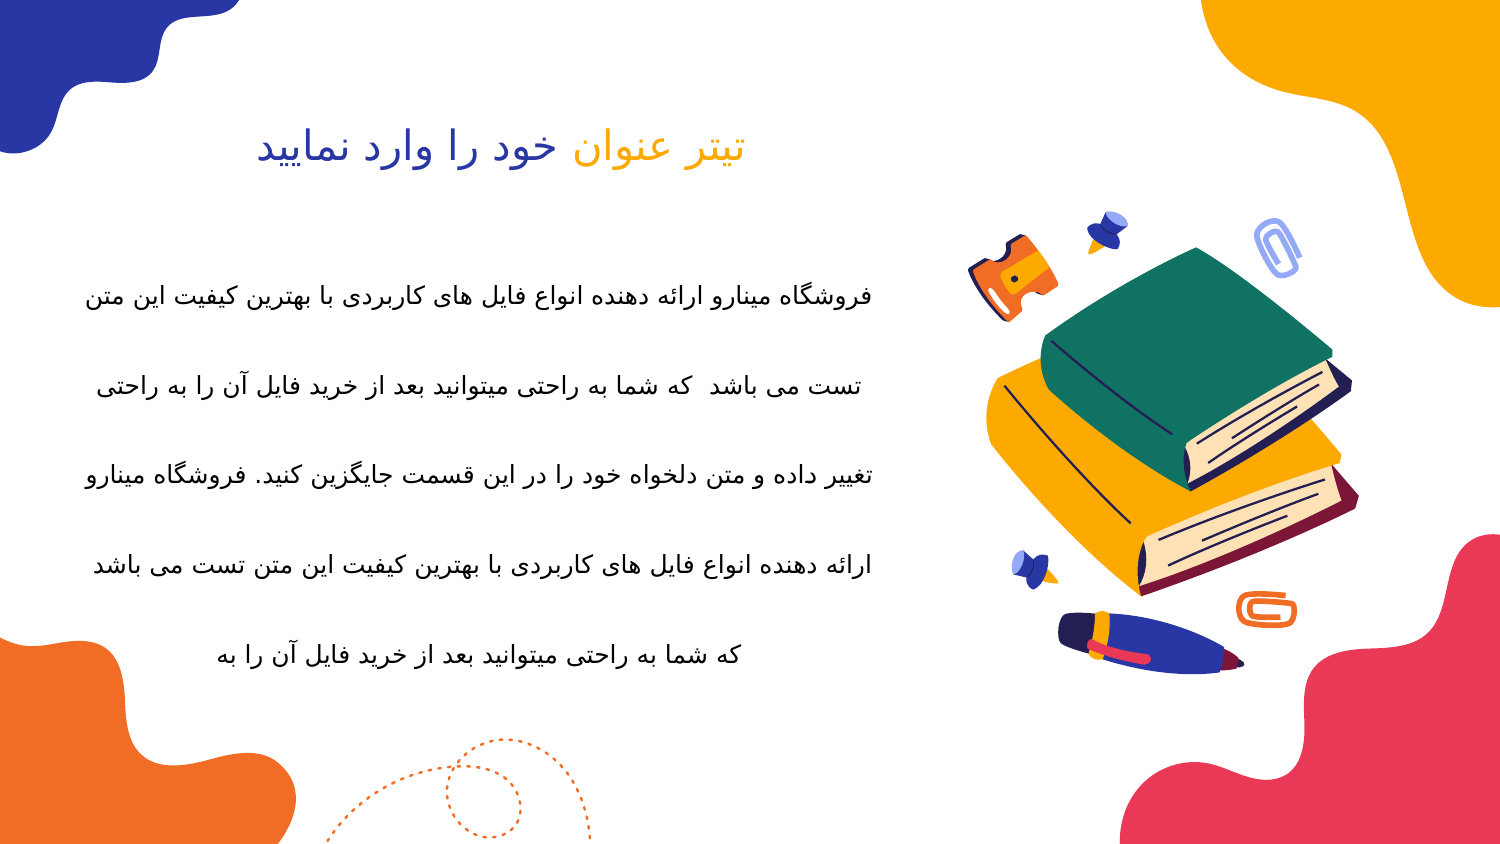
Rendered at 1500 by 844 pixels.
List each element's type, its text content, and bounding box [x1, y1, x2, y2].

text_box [967, 205, 1360, 748]
text_box تیتر عنوان خود را وارد نمایید [59, 86, 943, 176]
text_box فروشگاه مینارو ارائه دهنده انواع فایل های کاربردی با بهترین کیفیت این متن تست می باشد که شما به راحتی میتوانید بعد از خرید فایل آن را به راحتی تغییر داده و متن دلخواه خود را در این قسمت جایگزین کنید. فروشگاه مینارو ارائه دهنده انواع فایل های کاربردی با بهترین کیفیت این متن تست می باشد که شما به راحتی میتوانید بعد از خرید فایل آن را به [56, 212, 902, 676]
